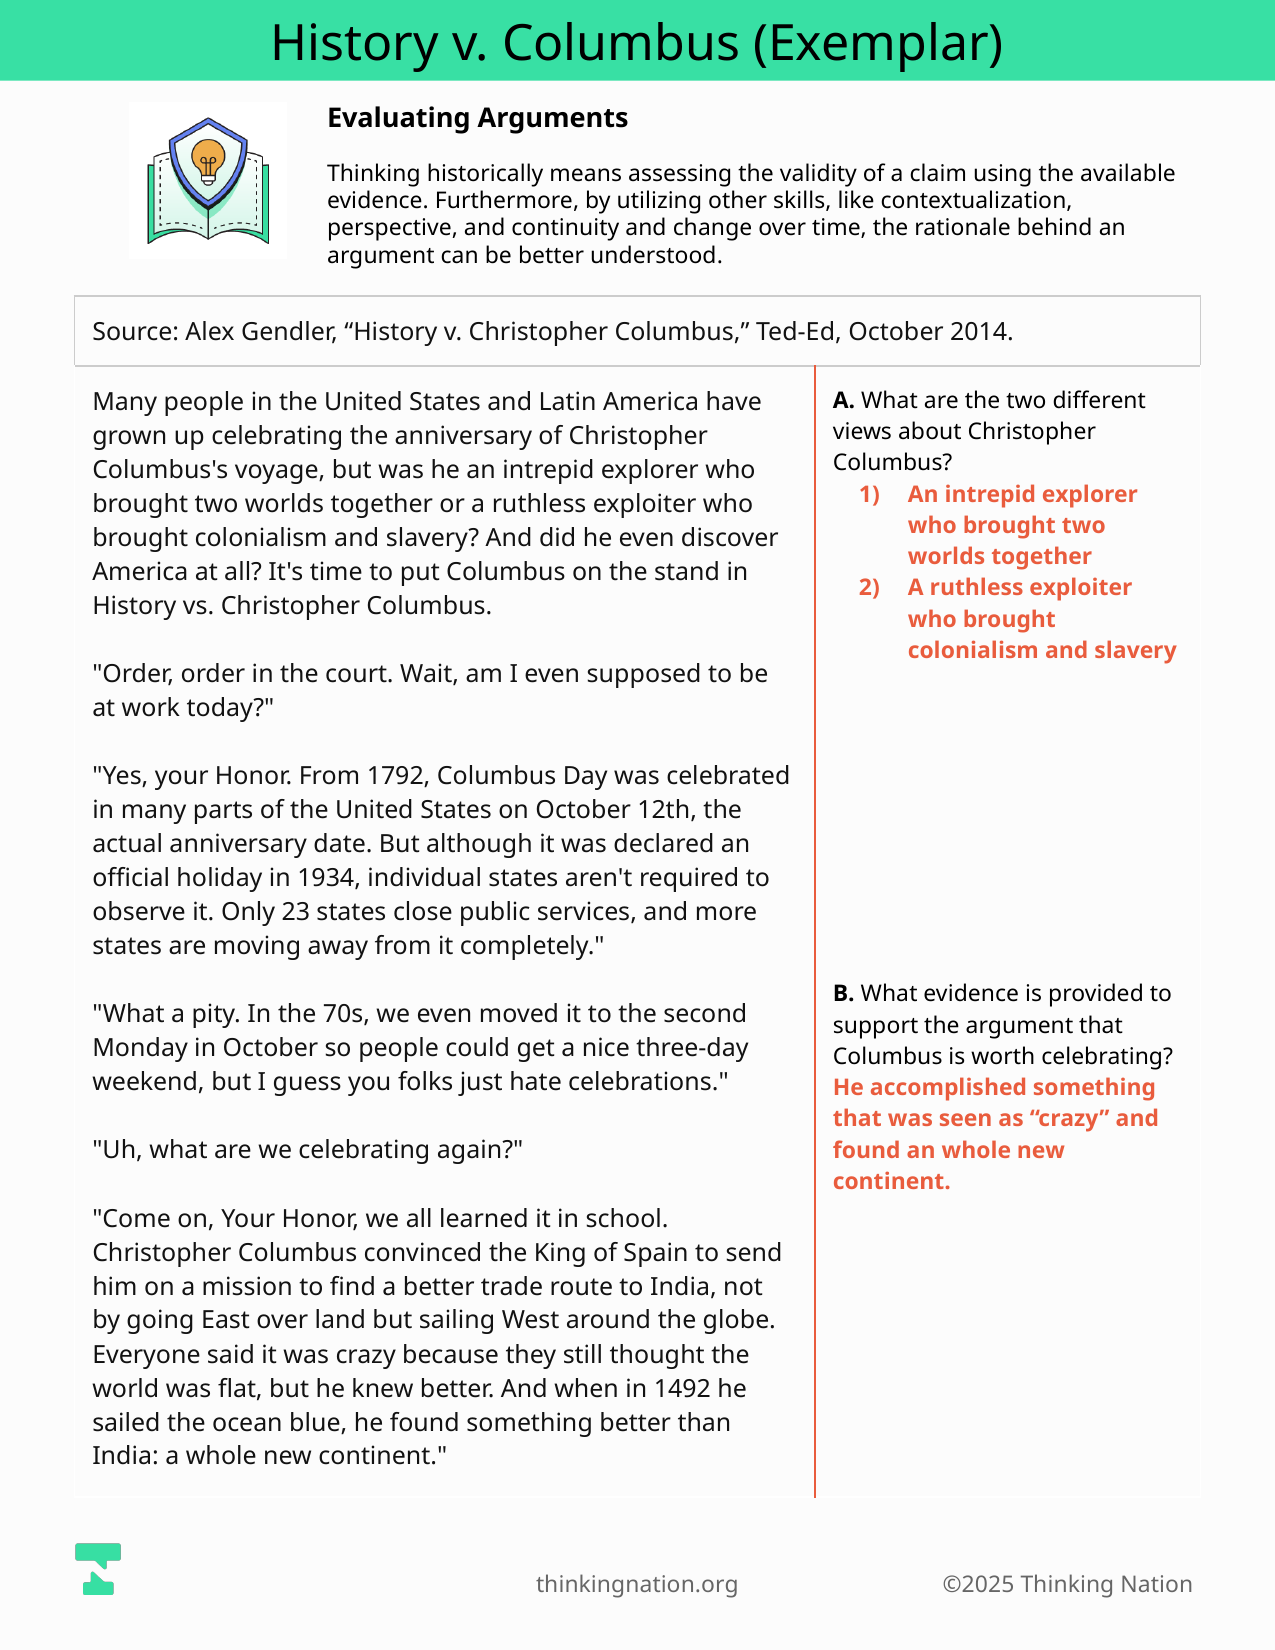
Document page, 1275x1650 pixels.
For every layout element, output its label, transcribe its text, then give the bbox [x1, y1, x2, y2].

picture [129, 101, 287, 259]
picture [62, 1533, 134, 1605]
table_cell A. What are the two different views about Christopher Columbus? An intrepid explorer who brought two worlds together A ruthless exploiter who brought colonialism and slavery B. What evidence is provided to support the argument that Columbus is worth celebrating? He accomplished something that was seen as “crazy” and found an whole new continent. [816, 367, 1200, 1496]
table_header Source: Alex Gendler, “History v. Christopher Columbus,” Ted-Ed, October 2014. [75, 297, 1200, 365]
text_box Evaluating Arguments Thinking historically means assessing the validity of a claim using the available evidence. Furthermore, by utilizing other skills, like contextualization, perspective, and continuity and change over time, the rationale behind an argument can be better understood. [308, 81, 1201, 280]
table_cell Many people in the United States and Latin America have grown up celebrating the anniversary of Christopher Columbus's voyage, but was he an intrepid explorer who brought two worlds together or a ruthless exploiter who brought colonialism and slavery? And did he even discover America at all? It's time to put Columbus on the stand in History vs. Christopher Columbus. "Order, order in the court. Wait, am I even supposed to be at work today?" "Yes, your Honor. From 1792, Columbus Day was celebrated in many parts of the United States on October 12th, the actual anniversary date. But although it was declared an official holiday in 1934, individual states aren't required to observe it. Only 23 states close public services, and more states are moving away from it completely." "What a pity. In the 70s, we even moved it to the second Monday in October so people could get a nice three-day weekend, but I guess you folks just hate celebrations." "Uh, what are we celebrating again?" "Come on, Your Honor, we all learned it in school. Christopher Columbus convinced the King of Spain to send him on a mission to find a better trade route to India, not by going East over land but sailing West around the globe. Everyone said it was crazy because they still thought the world was flat, but he knew better. And when in 1492 he sailed the ocean blue, he found something better than India: a whole new continent." [75, 367, 814, 1496]
text_box thinkingnation.org [486, 1553, 789, 1605]
text_box History v. Columbus (Exemplar) [0, 0, 1275, 81]
text_box ©2025 Thinking Nation [907, 1553, 1210, 1605]
